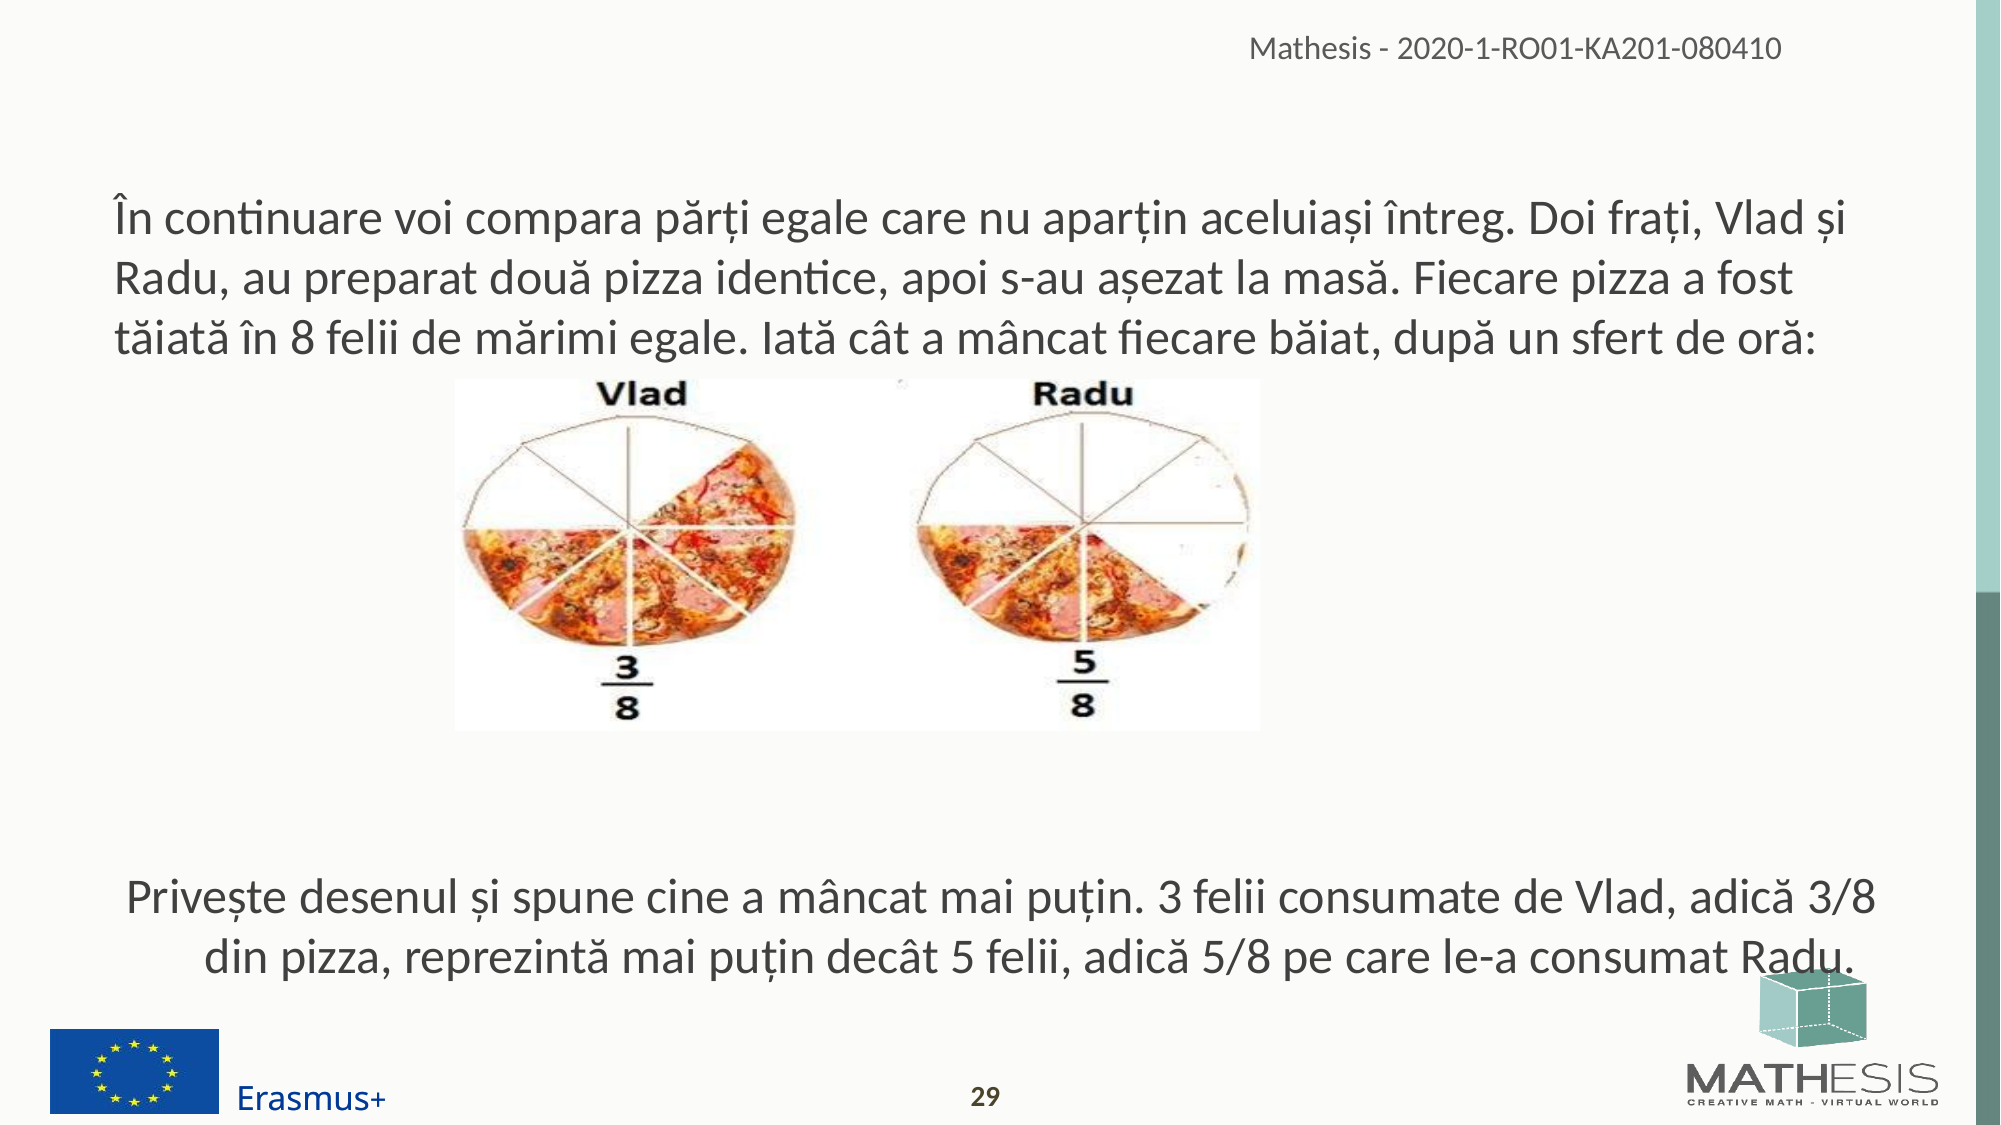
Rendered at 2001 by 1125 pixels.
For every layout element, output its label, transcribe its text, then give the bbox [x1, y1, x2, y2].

picture [50, 1029, 219, 1114]
list În continuare voi compara părți egale care nu aparțin aceluiași întreg. Doi frați, Vlad și Radu, au preparat două pizza identice, apoi s-au așezat la masă. Fiecare pizza a fost tăiată în 8 felii de mărimi egale. Iată cât a mâncat fiecare băiat, după un sfert de oră: Privește desenul și spune cine a mâncat mai puțin. 3 felii consumate de Vlad, adică 3/8 din pizza, reprezintă mai puțin decât 5 felii, adică 5/8 pe care le-a consumat Radu. [99, 176, 1900, 1005]
picture [454, 378, 1261, 731]
